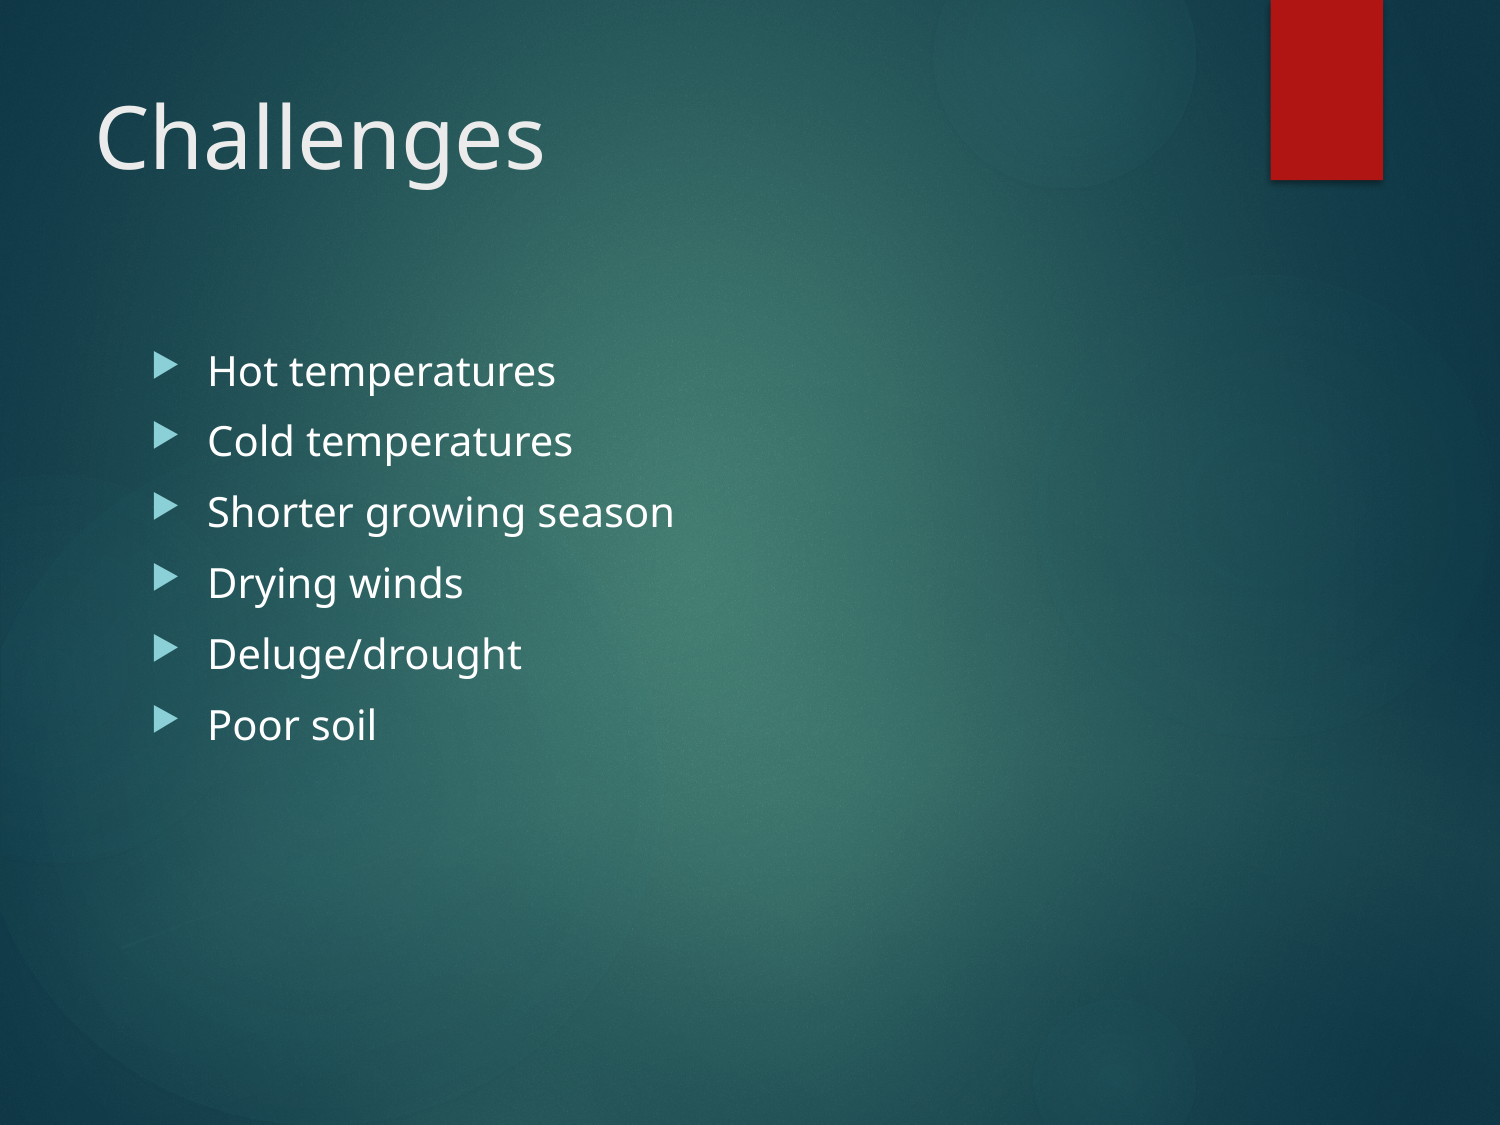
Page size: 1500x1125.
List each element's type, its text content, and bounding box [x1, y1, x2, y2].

title Challenges [79, 74, 1237, 304]
list Hot temperatures Cold temperatures Shorter growing season Drying winds Deluge/drought Poor soil [135, 336, 1237, 1025]
